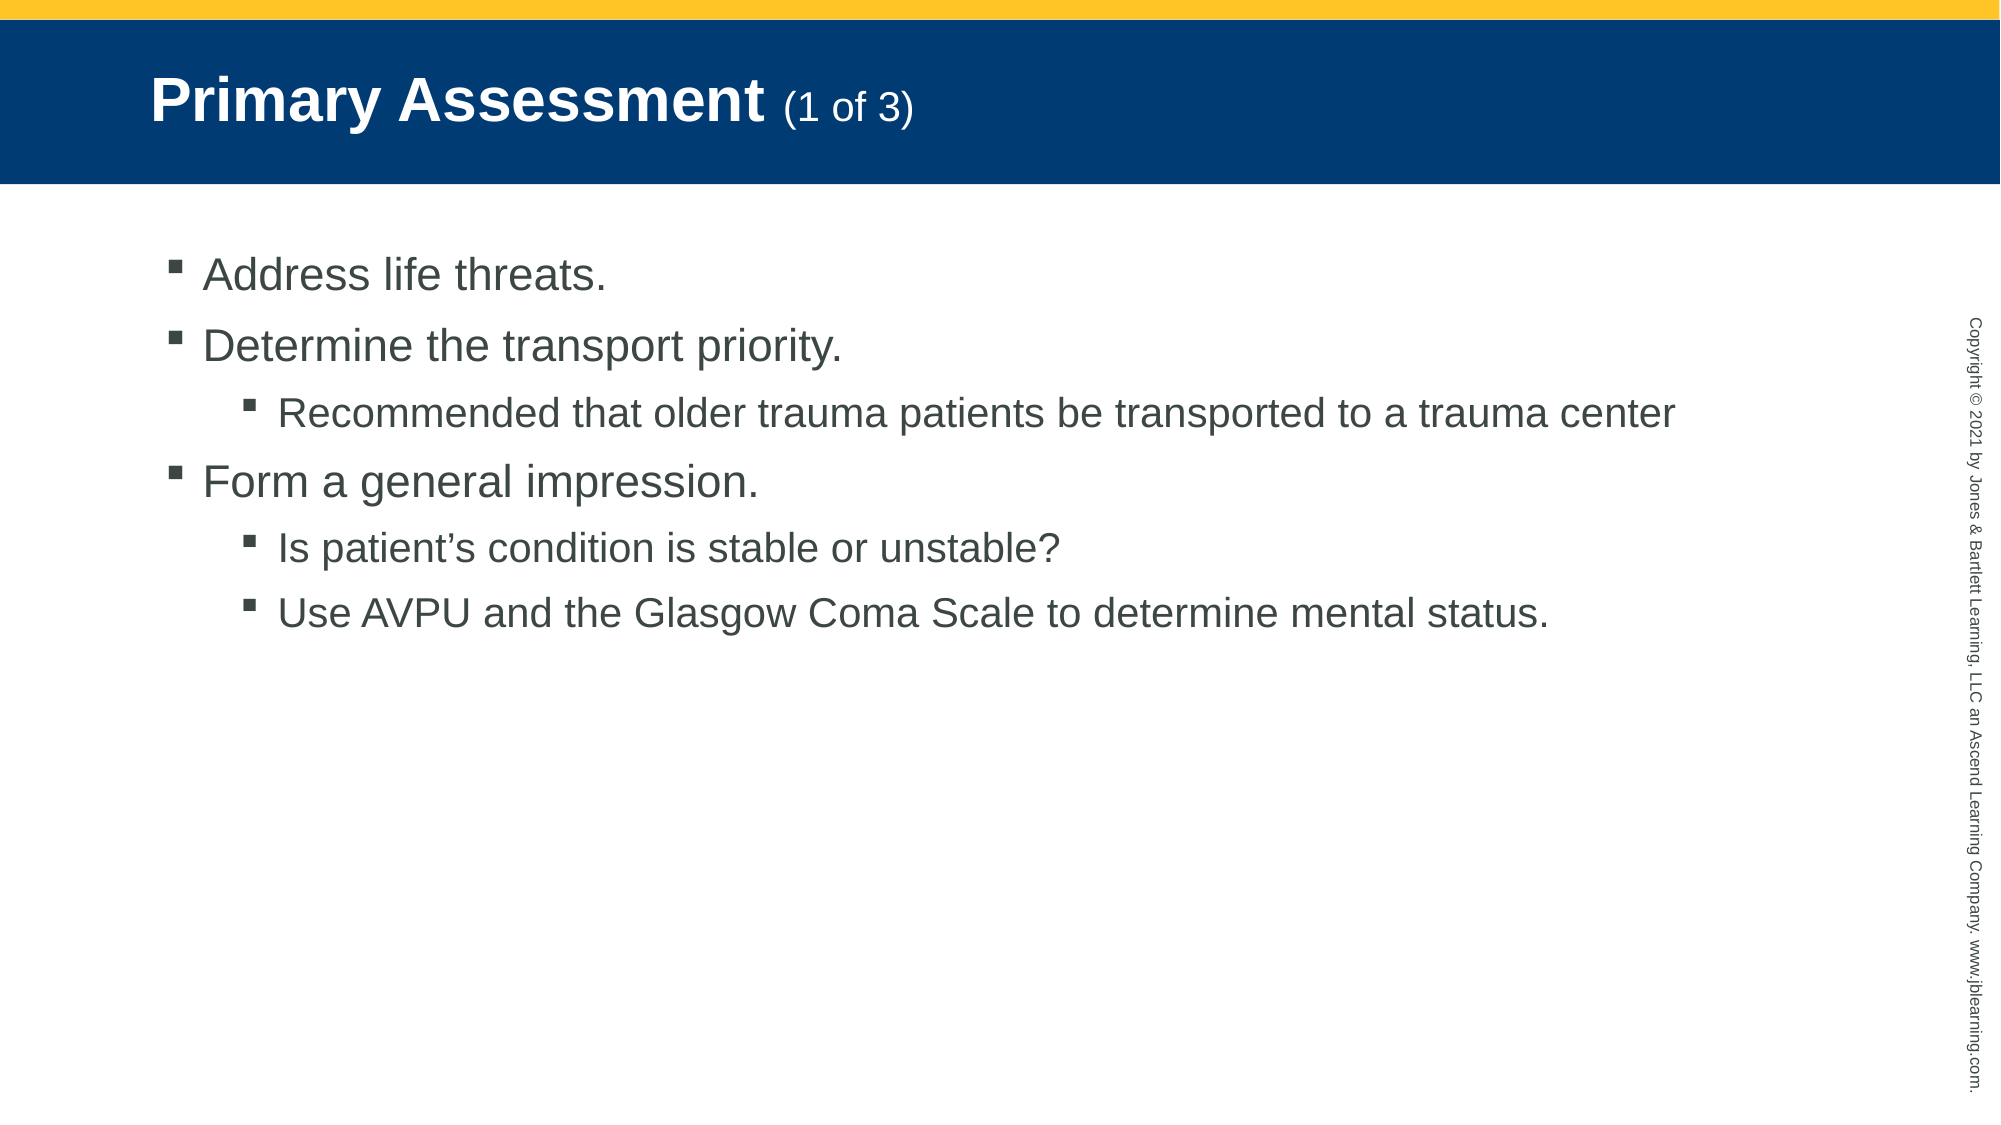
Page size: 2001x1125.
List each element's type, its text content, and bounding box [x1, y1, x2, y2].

list Address life threats. Determine the transport priority. Recommended that older trauma patients be transported to a trauma center Form a general impression. Is patient’s condition is stable or unstable? Use AVPU and the Glasgow Coma Scale to determine mental status. [150, 237, 1850, 1038]
title Primary Assessment (1 of 3) [0, 19, 2000, 185]
